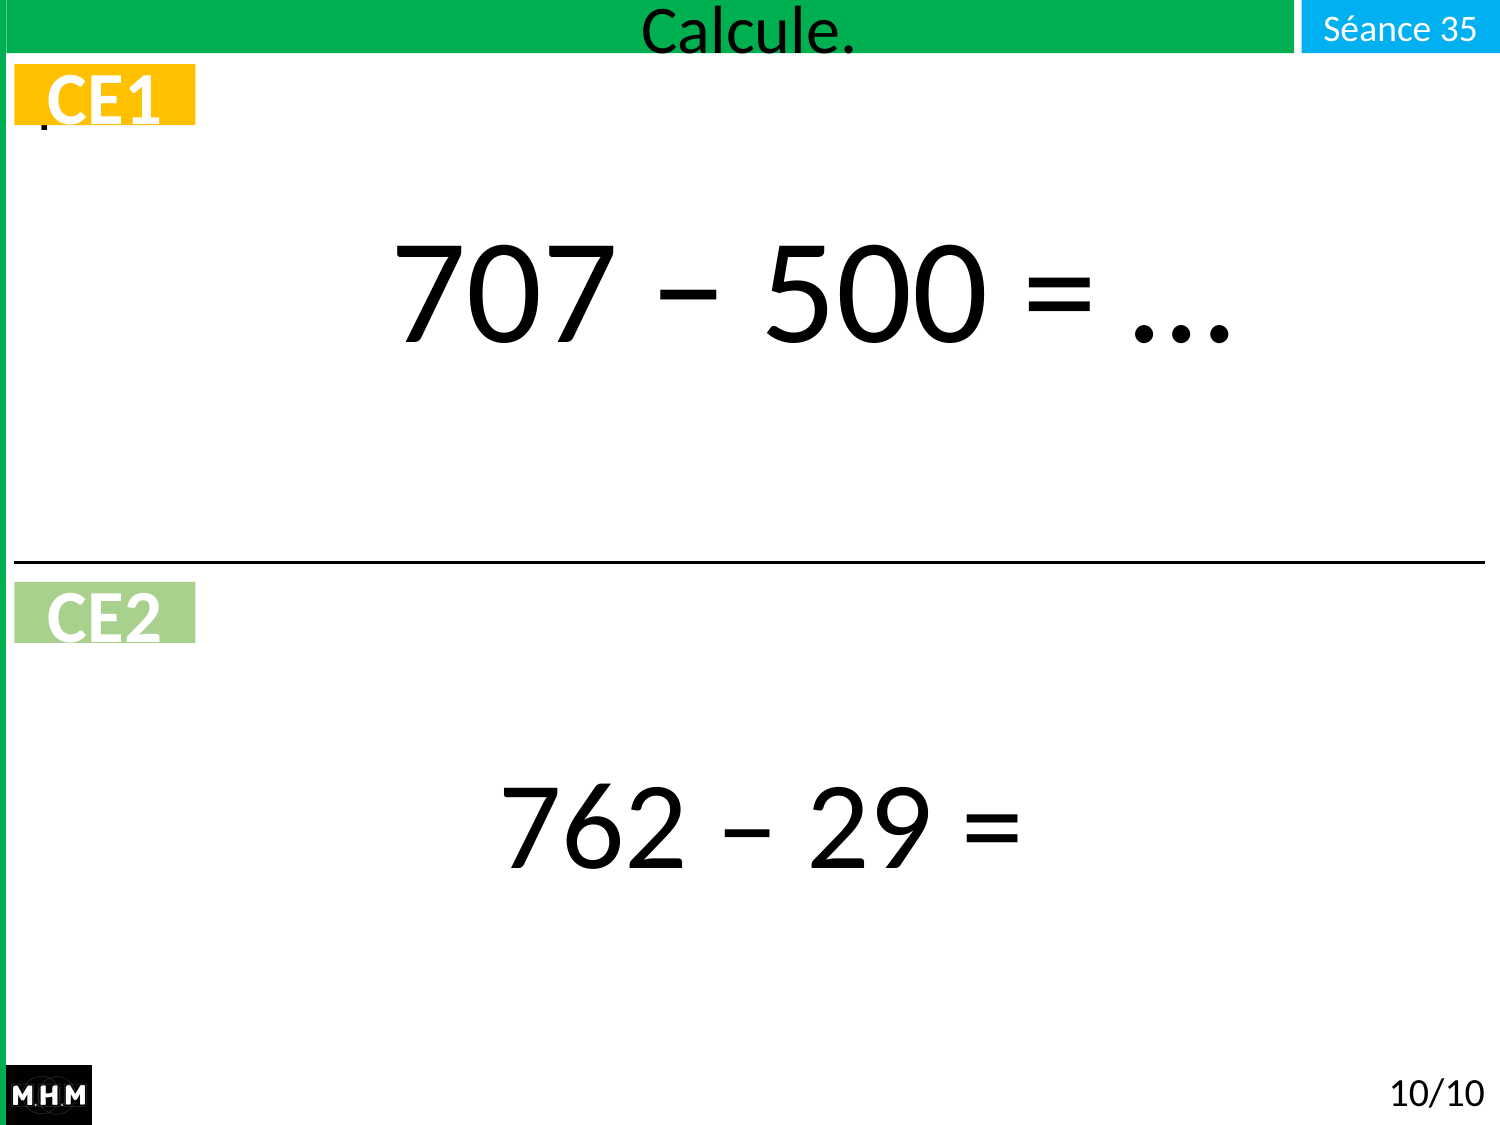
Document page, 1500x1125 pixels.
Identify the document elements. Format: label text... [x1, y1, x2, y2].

text_box 707 − 500 = … [375, 185, 1422, 380]
picture [6, 1065, 92, 1125]
text_box CE2 [13, 581, 196, 644]
list 10/10 [1373, 1064, 1500, 1125]
text_box CE1 [13, 63, 196, 126]
text_box 762 – 29 = [483, 736, 1284, 901]
title Calcule. [626, 0, 1500, 77]
